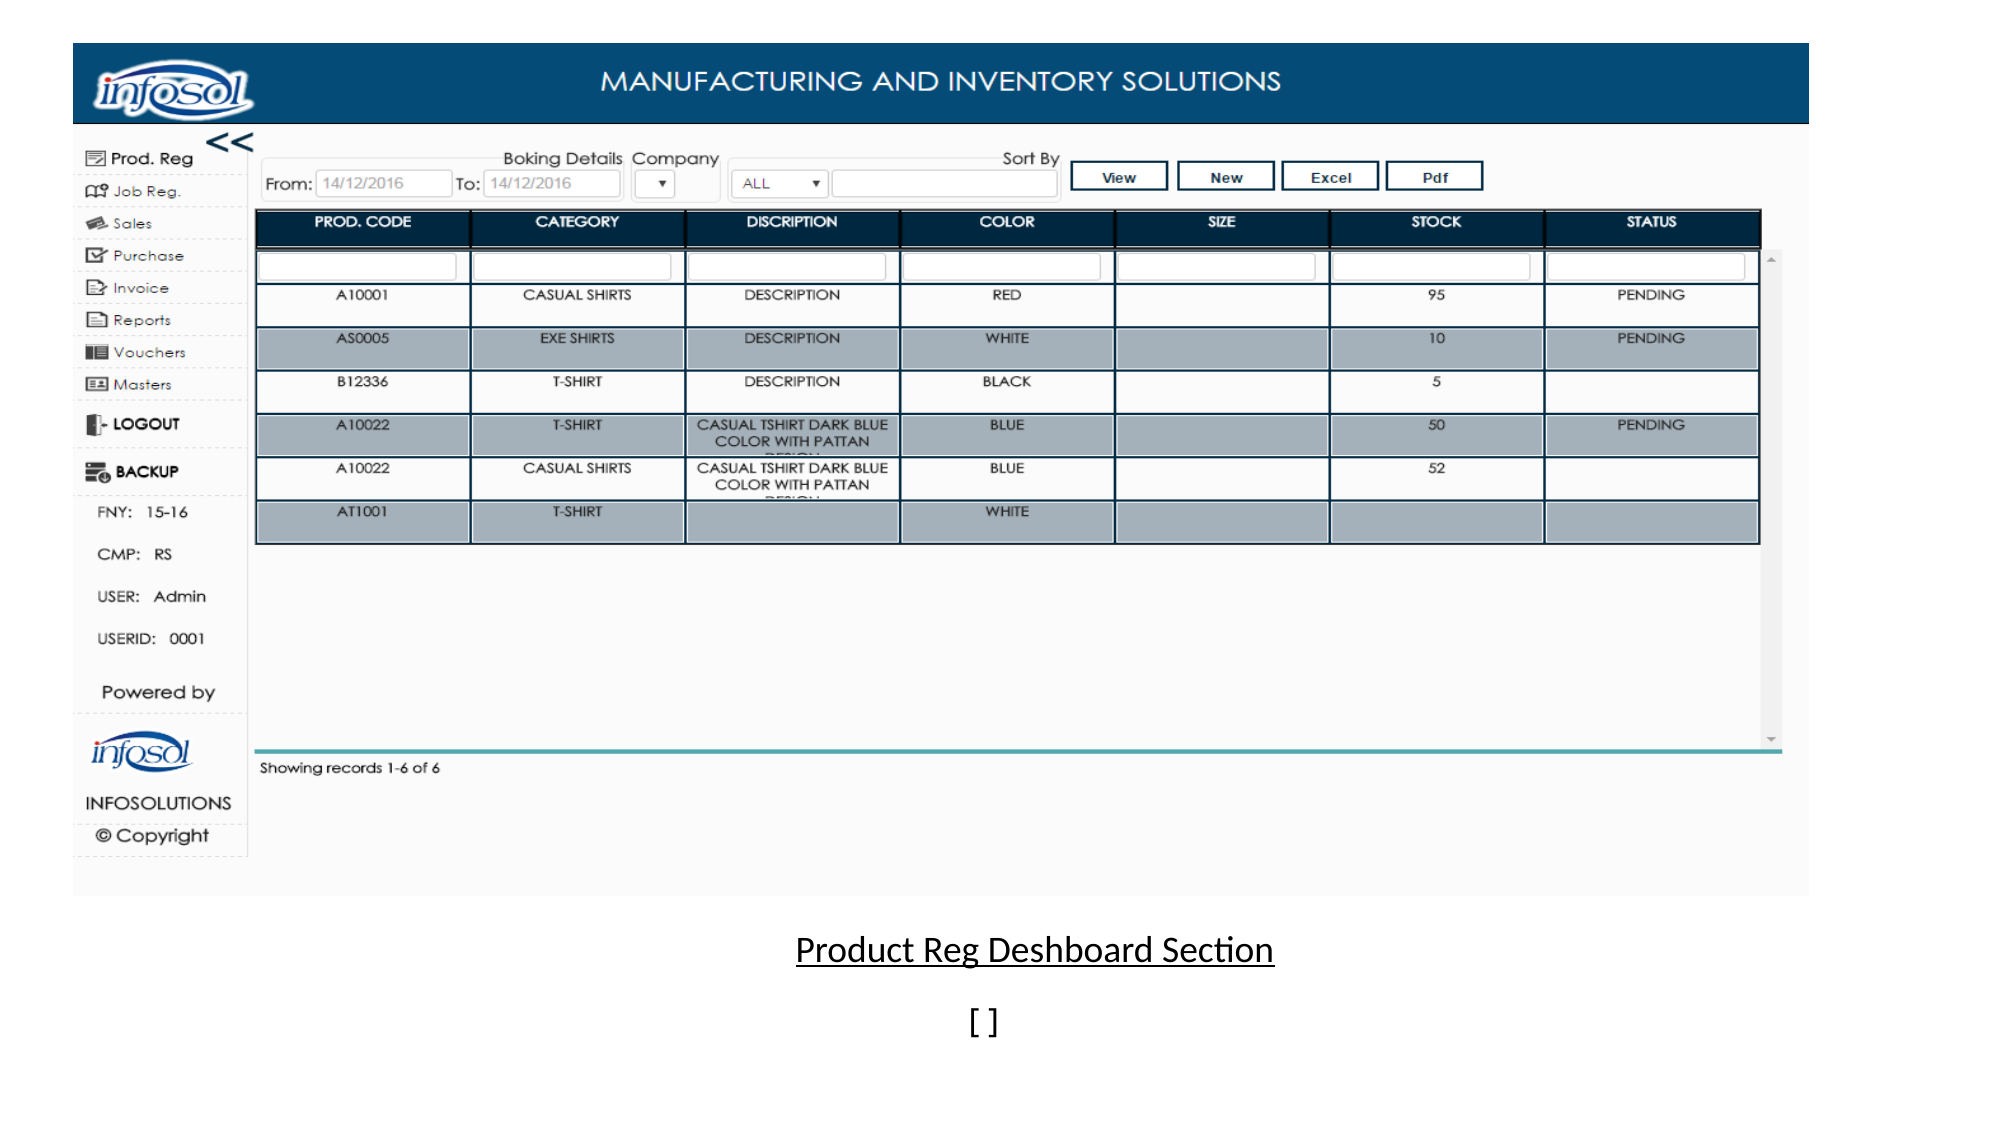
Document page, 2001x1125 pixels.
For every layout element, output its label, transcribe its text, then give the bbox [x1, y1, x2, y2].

text_box Product Reg Deshboard Section [780, 917, 1290, 968]
picture [73, 43, 1809, 896]
text_box [ ] [346, 968, 1622, 1069]
